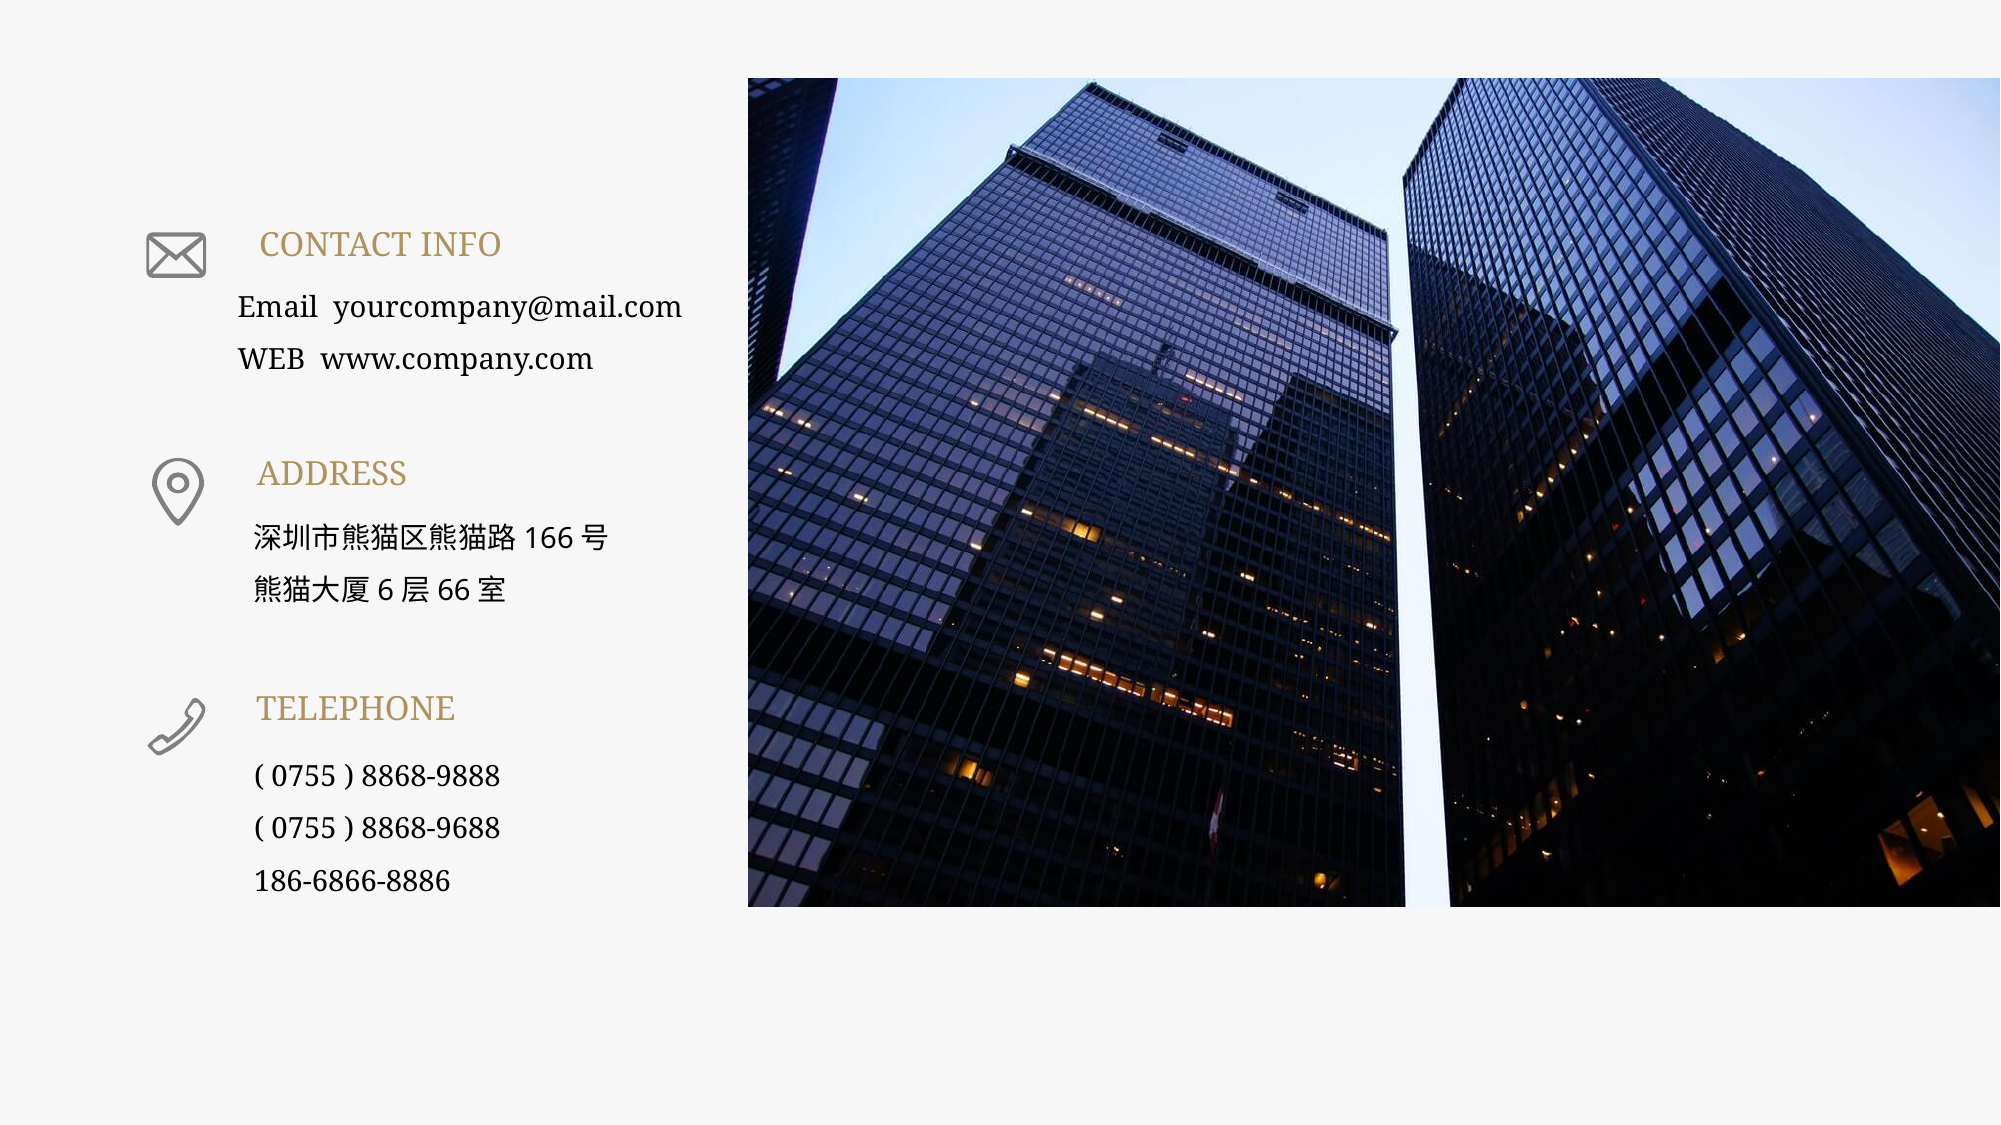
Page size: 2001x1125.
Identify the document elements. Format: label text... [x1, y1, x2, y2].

text_box ADDRESS [216, 431, 448, 512]
text_box ( 0755 ) 8868-9888 ( 0755 ) 8868-9688 186-6866-8886 [239, 732, 516, 905]
text_box 深圳市熊猫区熊猫路166号 熊猫大厦6层66室 [238, 494, 625, 614]
text_box CONTACT INFO [219, 203, 543, 284]
picture [748, 78, 2000, 907]
text_box [150, 456, 206, 528]
text_box TELEPHONE [216, 666, 496, 747]
text_box [146, 696, 207, 757]
text_box [145, 231, 208, 280]
text_box Email yourcompany@mail.com WEB www.company.com [222, 263, 699, 383]
